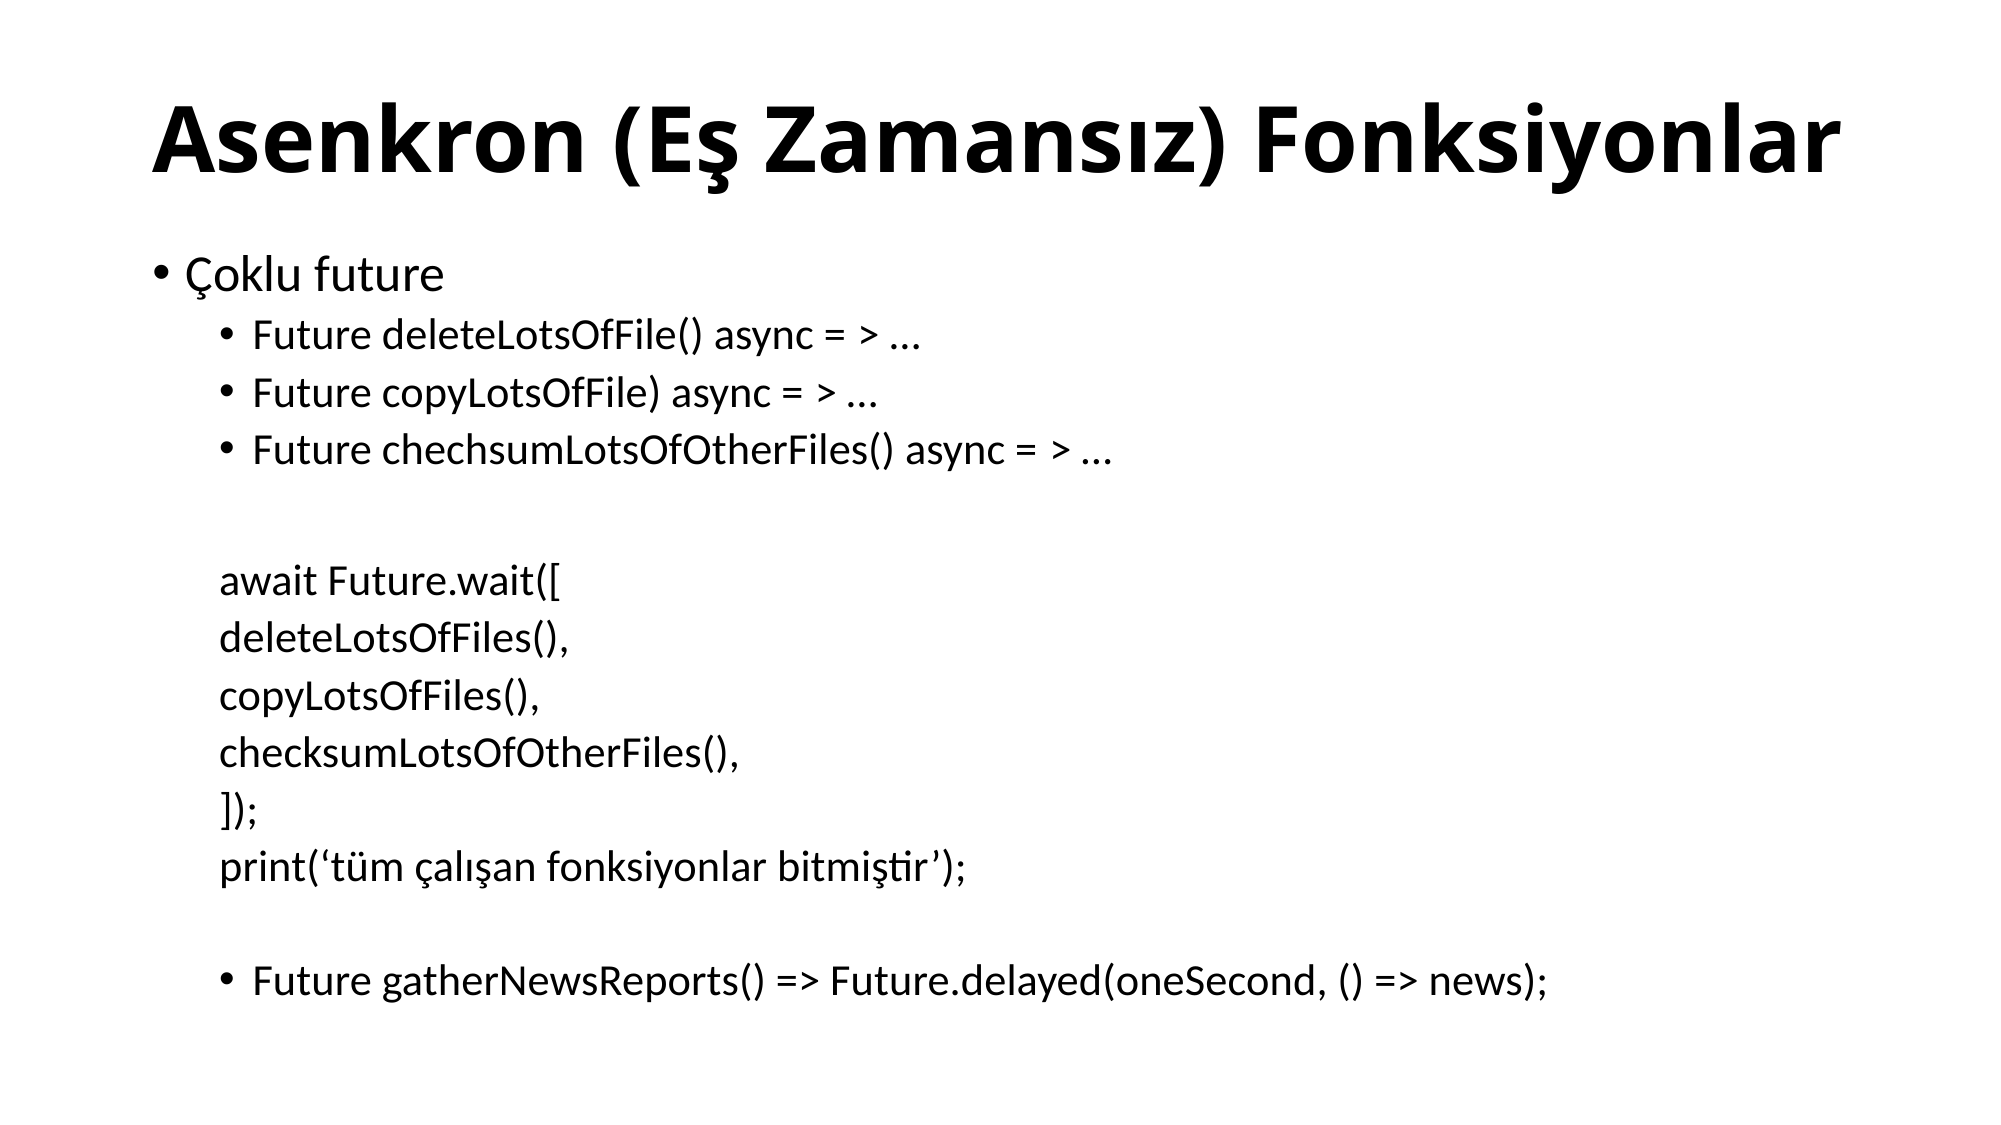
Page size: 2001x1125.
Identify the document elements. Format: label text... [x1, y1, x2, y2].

list Çoklu future Future deleteLotsOfFile() async = > … Future copyLotsOfFile) async = > … Future chechsumLotsOfOtherFiles() async = > … await Future.wait([ deleteLotsOfFiles(), copyLotsOfFiles(), checksumLotsOfOtherFiles(), ]); print(‘tüm çalışan fonksiyonlar bitmiştir’); Future gatherNewsReports() => Future.delayed(oneSecond, () => news); [137, 238, 1863, 1014]
title Asenkron (Eş Zamansız) Fonksiyonlar [137, 59, 1863, 227]
